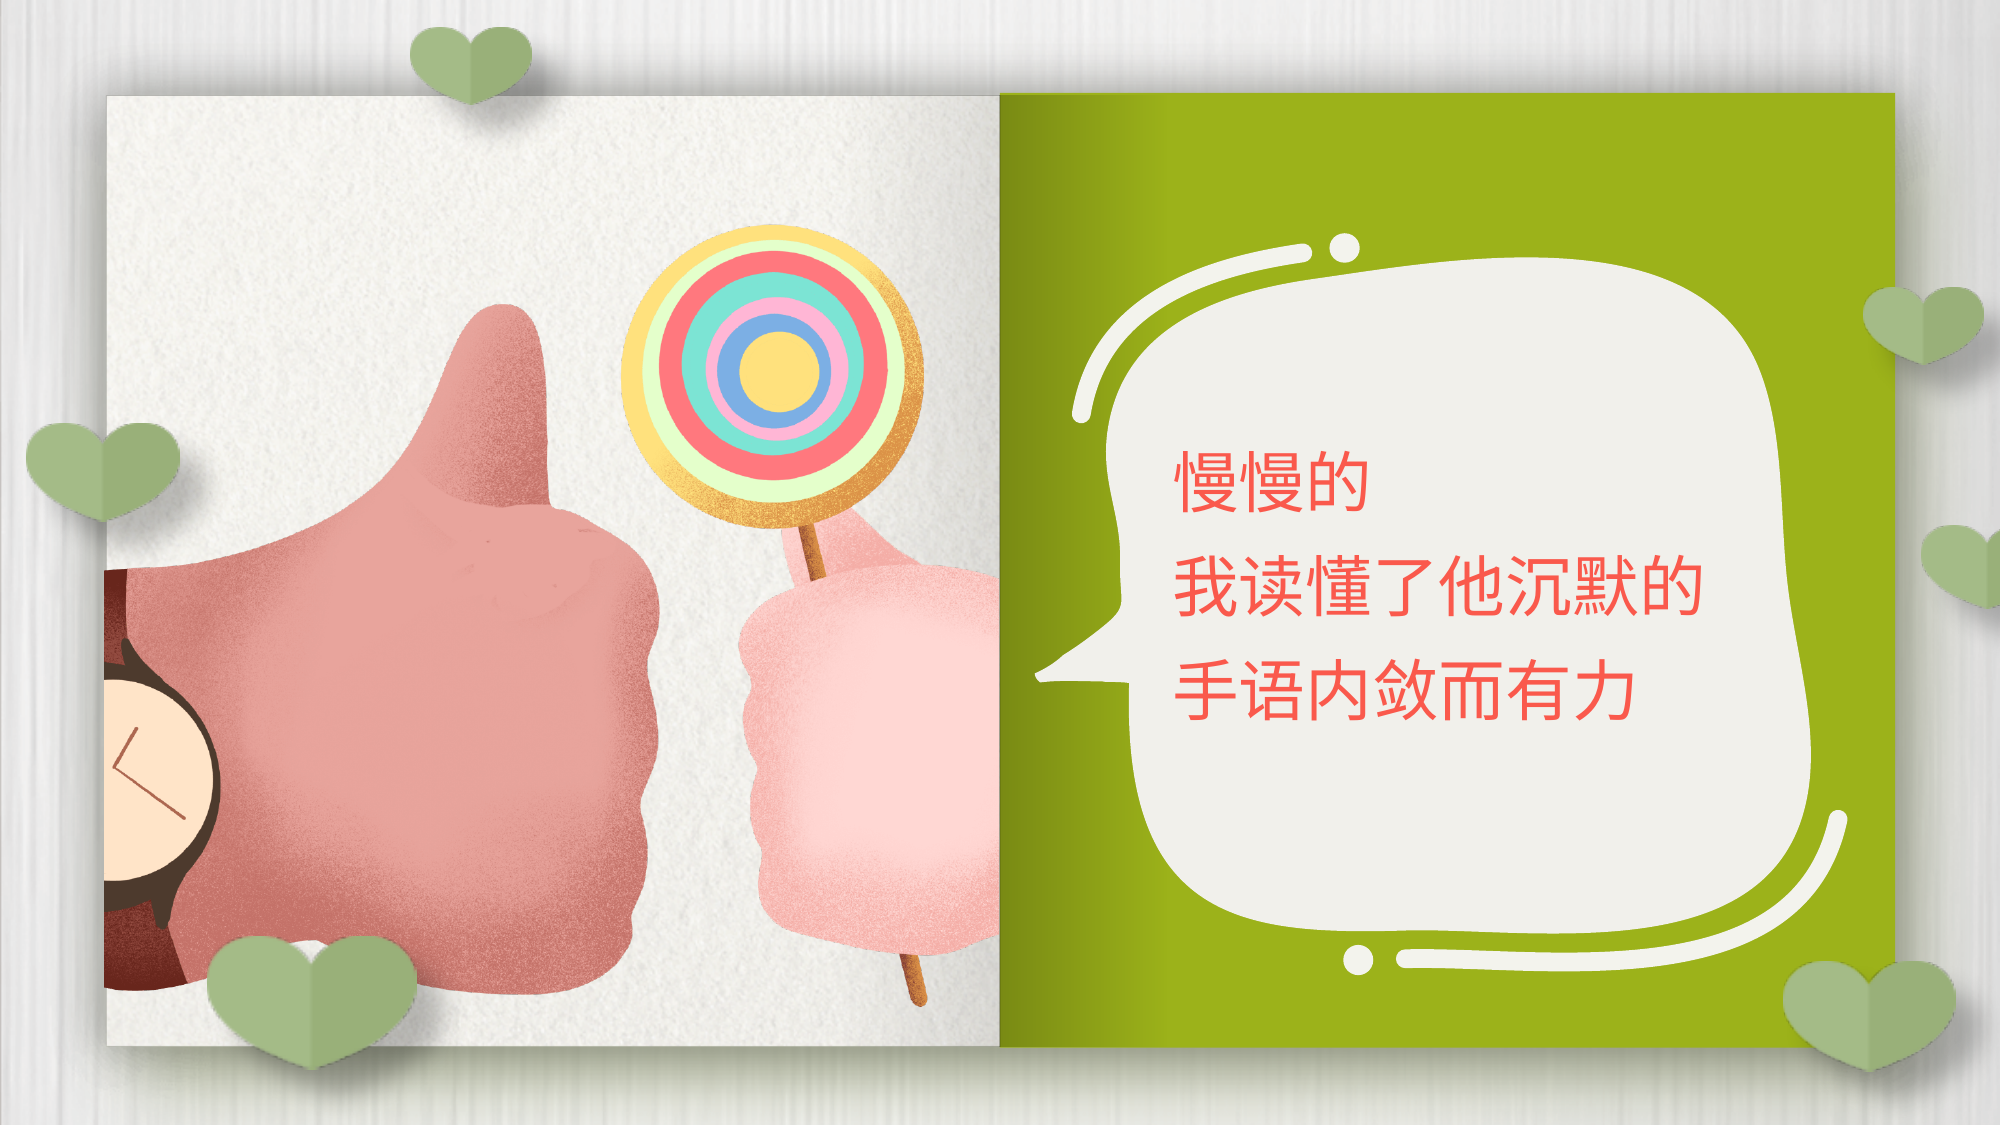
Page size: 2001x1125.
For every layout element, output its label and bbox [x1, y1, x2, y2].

text_box [104, 92, 1896, 1048]
picture [0, 0, 2001, 1125]
